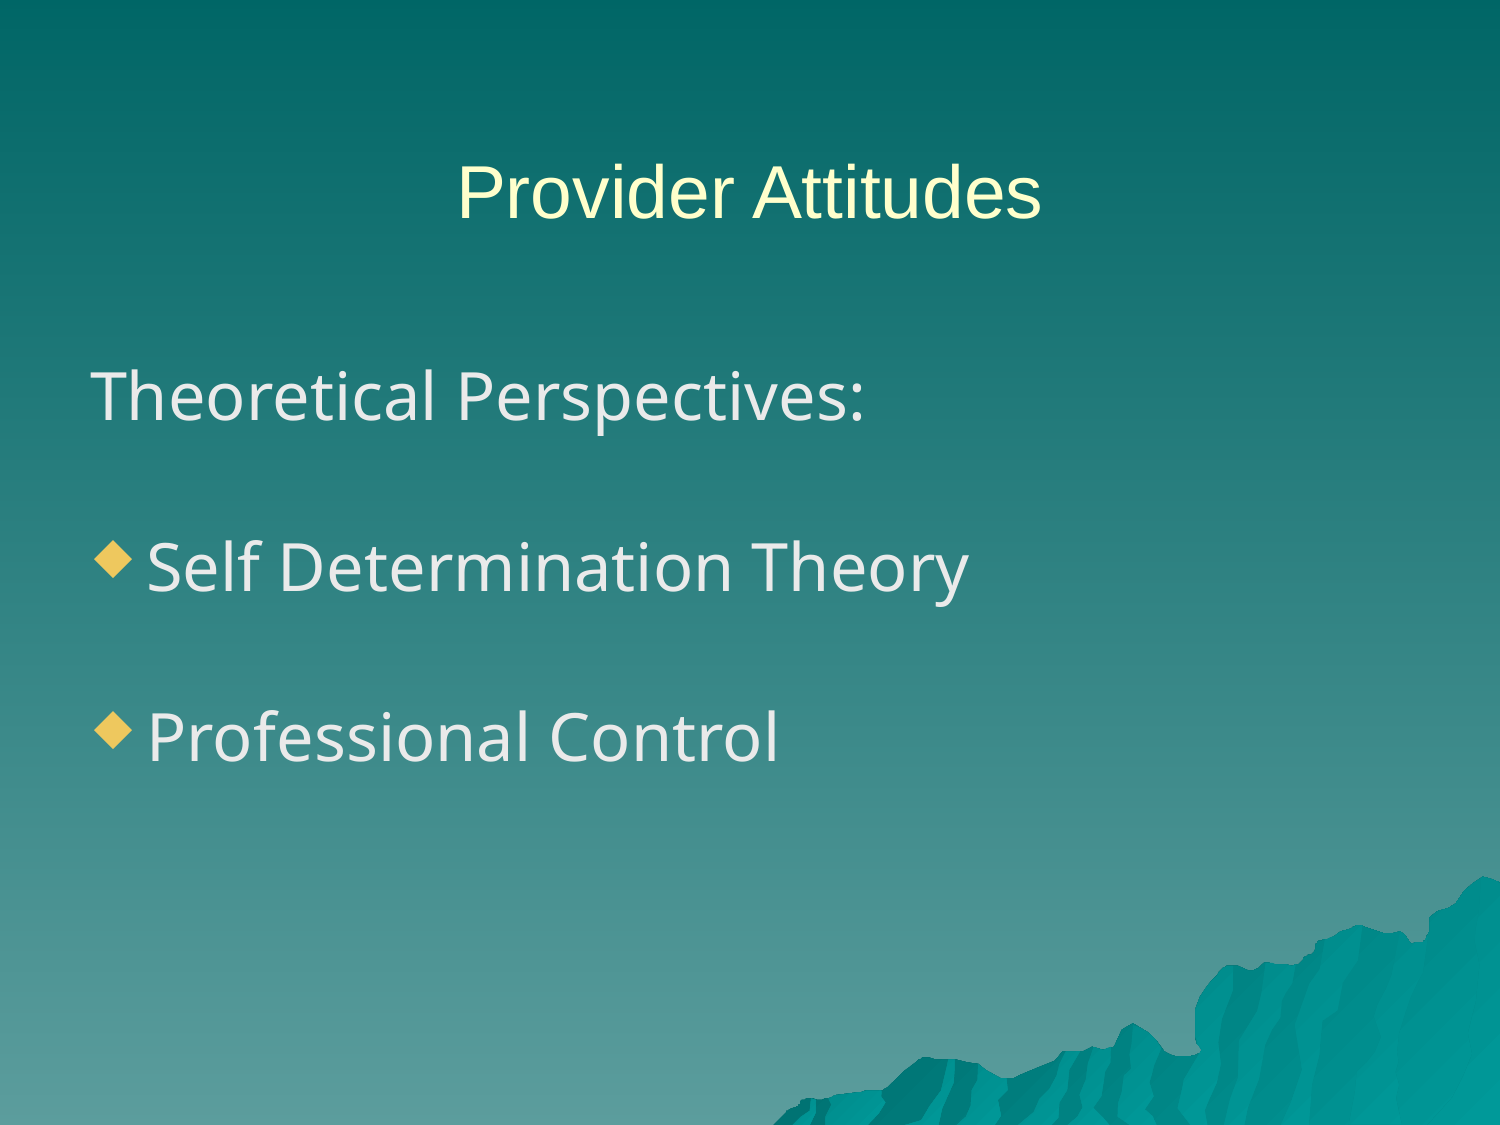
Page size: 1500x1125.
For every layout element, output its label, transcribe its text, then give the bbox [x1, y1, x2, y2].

list Theoretical Perspectives: Self Determination Theory Professional Control [74, 262, 1426, 1006]
title Provider Attitudes [74, 45, 1426, 233]
